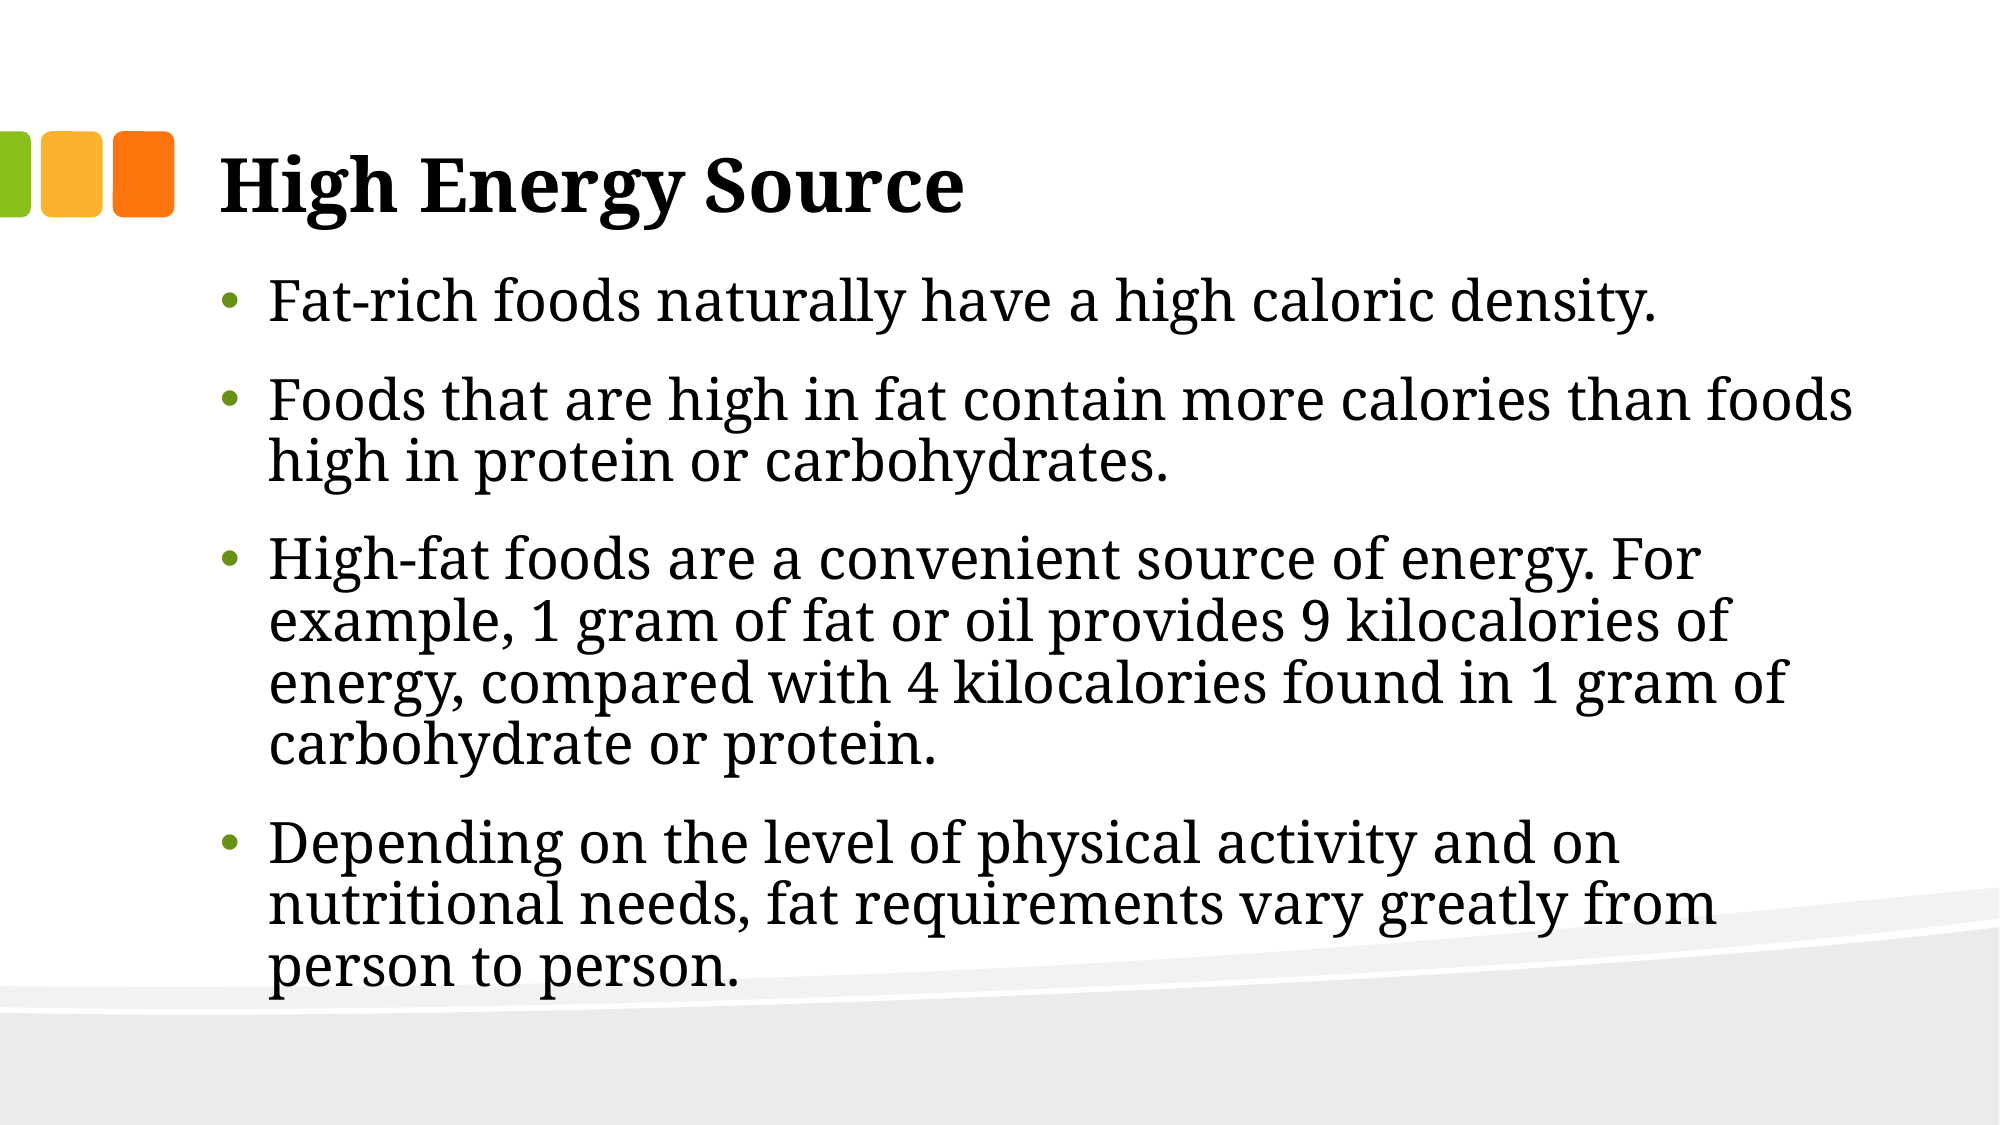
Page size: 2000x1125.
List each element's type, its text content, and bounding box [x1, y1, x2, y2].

title High Energy Source [199, 24, 1800, 238]
list Fat-rich foods naturally have a high caloric density. Foods that are high in fat contain more calories than foods high in protein or carbohydrates. High-fat foods are a convenient source of energy. For example, 1 gram of fat or oil provides 9 kilocalories of energy, compared with 4 kilocalories found in 1 gram of carbohydrate or protein. Depending on the level of physical activity and on nutritional needs, fat requirements vary greatly from person to person. [199, 262, 1913, 1013]
